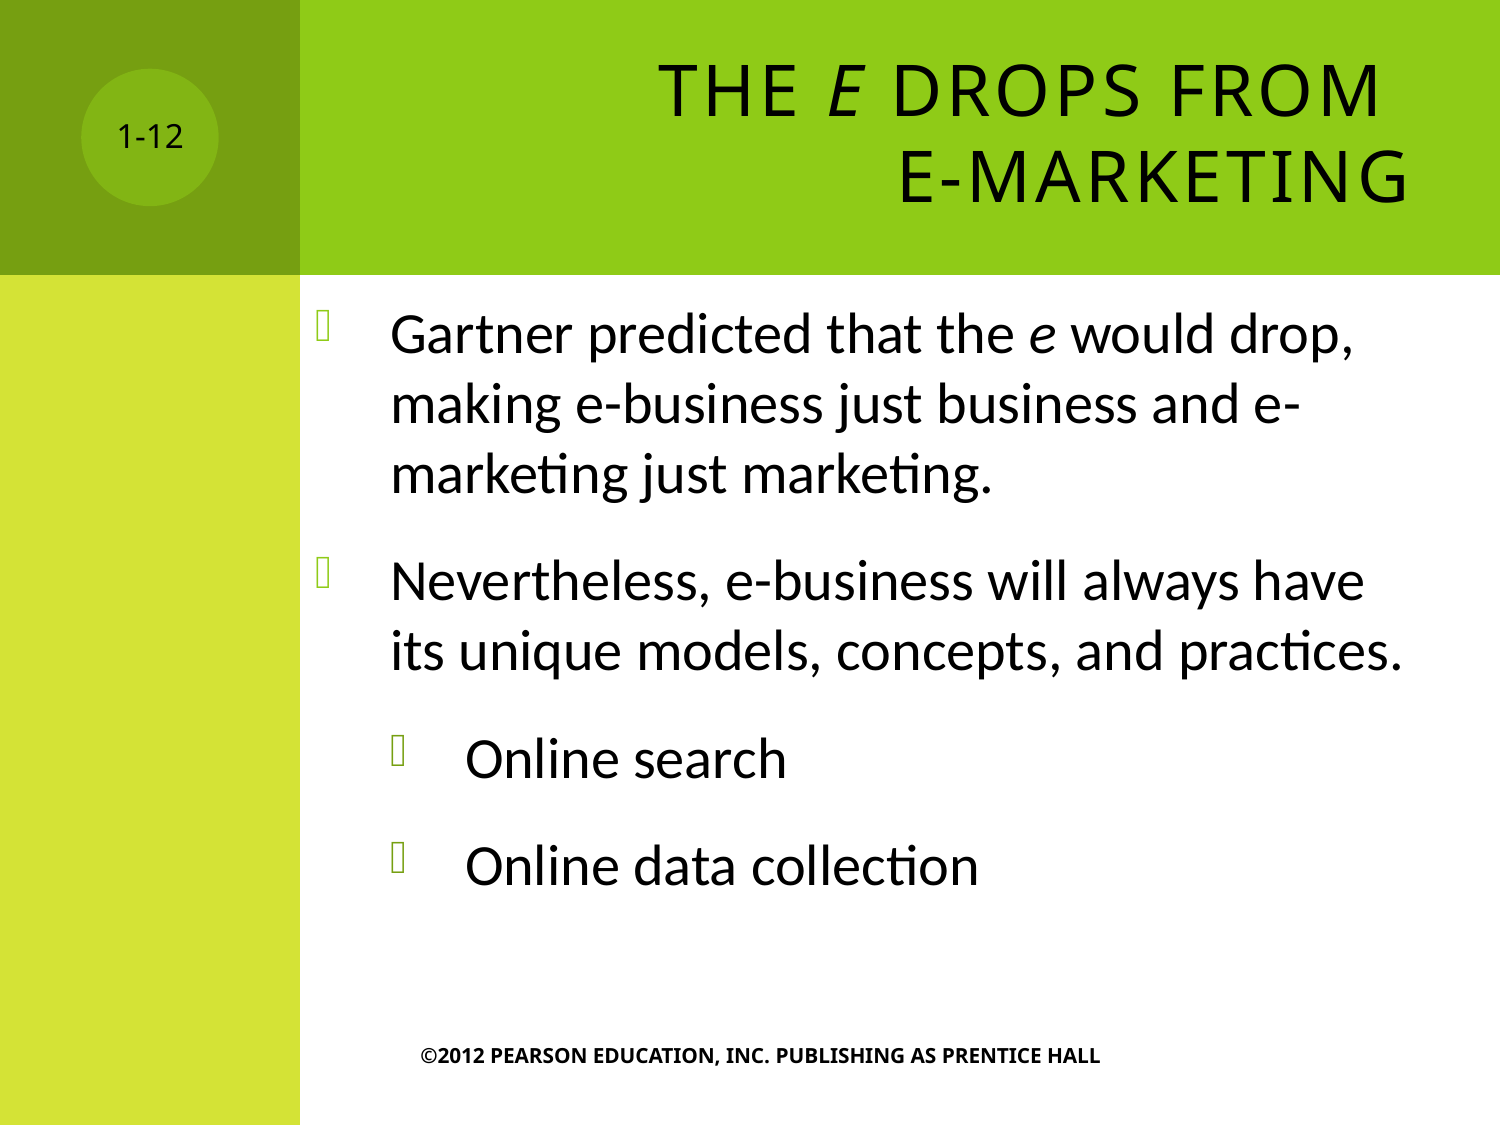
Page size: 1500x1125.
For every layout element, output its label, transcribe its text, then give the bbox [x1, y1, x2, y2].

list Gartner predicted that the e would drop, making e-business just business and e-marketing just marketing. Nevertheless, e-business will always have its unique models, concepts, and practices. Online search Online data collection [299, 287, 1426, 1006]
slide_number 1-12 [87, 87, 213, 188]
title The E Drops from E-Marketing [399, 37, 1425, 225]
footer ©2012 PEARSON EDUCATION, INC. PUBLISHING AS PRENTICE HALL [399, 1025, 1238, 1085]
